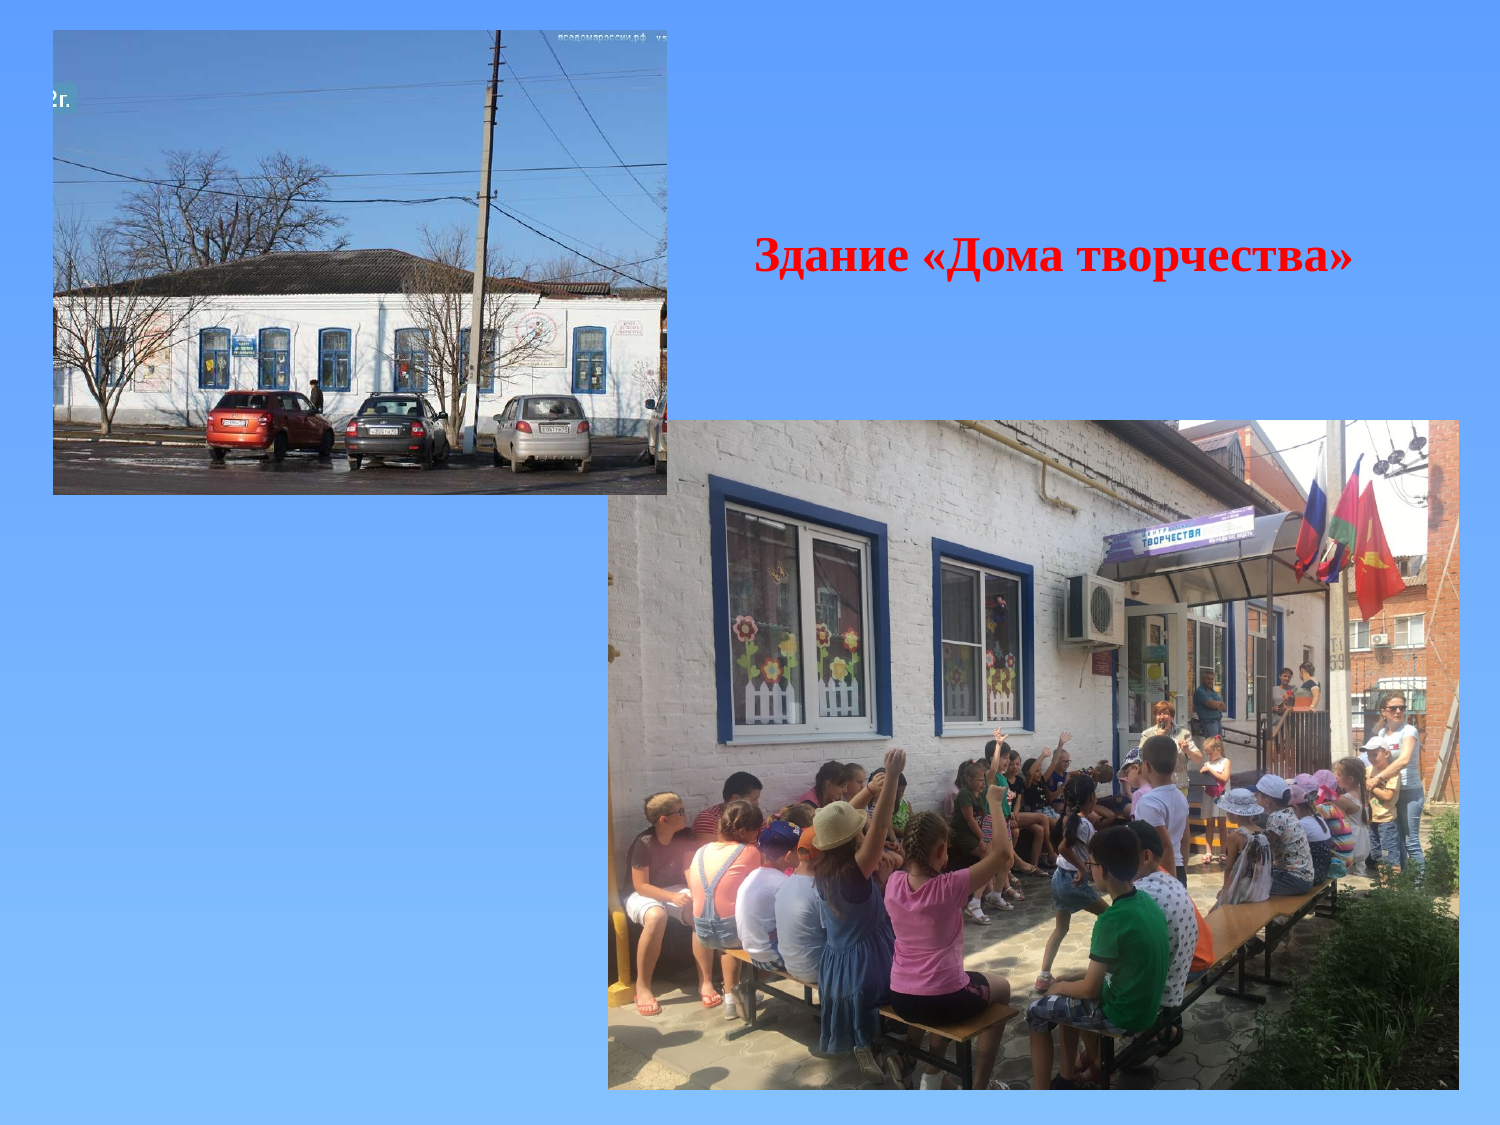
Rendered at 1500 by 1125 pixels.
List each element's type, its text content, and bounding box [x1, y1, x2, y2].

picture [52, 30, 1459, 1090]
text_box Здание «Дома творчества» [739, 214, 1369, 289]
